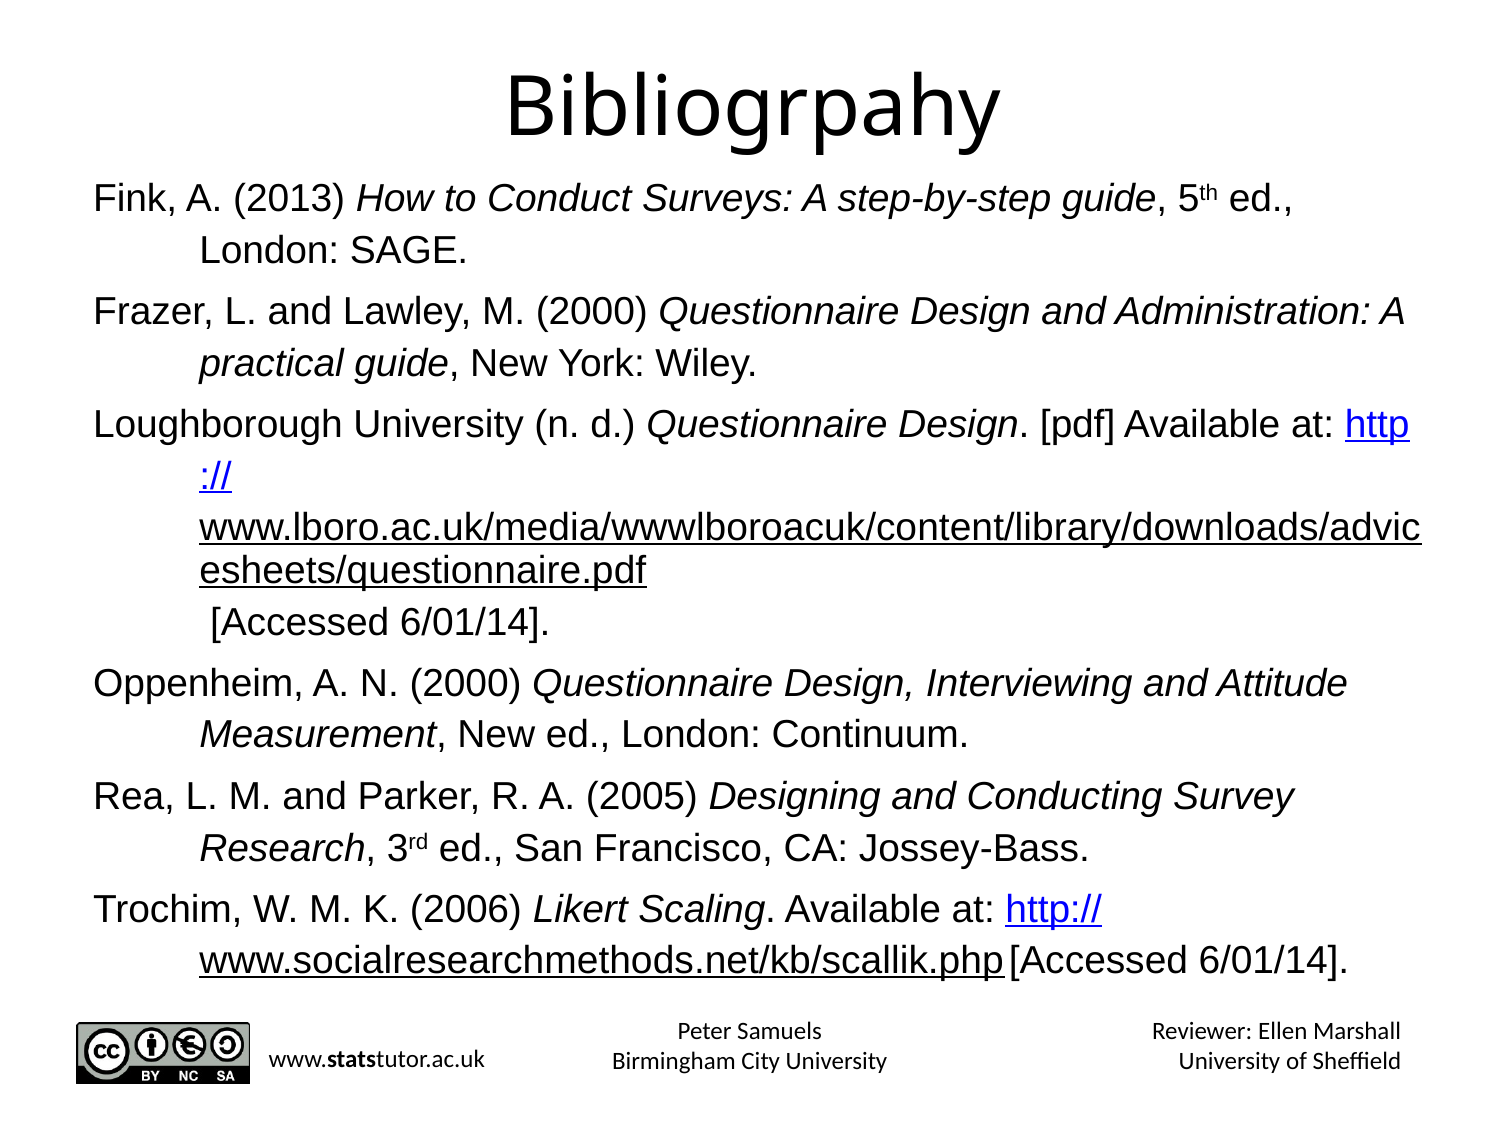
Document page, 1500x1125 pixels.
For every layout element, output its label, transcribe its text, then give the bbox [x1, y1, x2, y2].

text_box Peter Samuels Birmingham City University [549, 1007, 951, 1083]
title Bibliogrpahy [76, 54, 1430, 149]
picture [76, 1022, 251, 1084]
text_box Reviewer: Ellen Marshall University of Sheffield [1038, 1007, 1417, 1083]
text_box www.statstutor.ac.uk [254, 1035, 526, 1080]
list Fink, A. (2013) How to Conduct Surveys: A step-by-step guide, 5th ed., London: SAGE. Frazer, L. and Lawley, M. (2000) Questionnaire Design and Administration: A practical guide, New York: Wiley. Loughborough University (n. d.) Questionnaire Design. [pdf] Available at: http://www.lboro.ac.uk/media/wwwlboroacuk/content/library/downloads/advicesheets/questionnaire.pdf [Accessed 6/01/14]. Oppenheim, A. N. (2000) Questionnaire Design, Interviewing and Attitude Measurement, New ed., London: Continuum. Rea, L. M. and Parker, R. A. (2005) Designing and Conducting Survey Research, 3rd ed., San Francisco, CA: Jossey-Bass. Trochim, W. M. K. (2006) Likert Scaling. Available at: http://www.socialresearchmethods.net/kb/scallik.php [Accessed 6/01/14]. [76, 160, 1447, 953]
